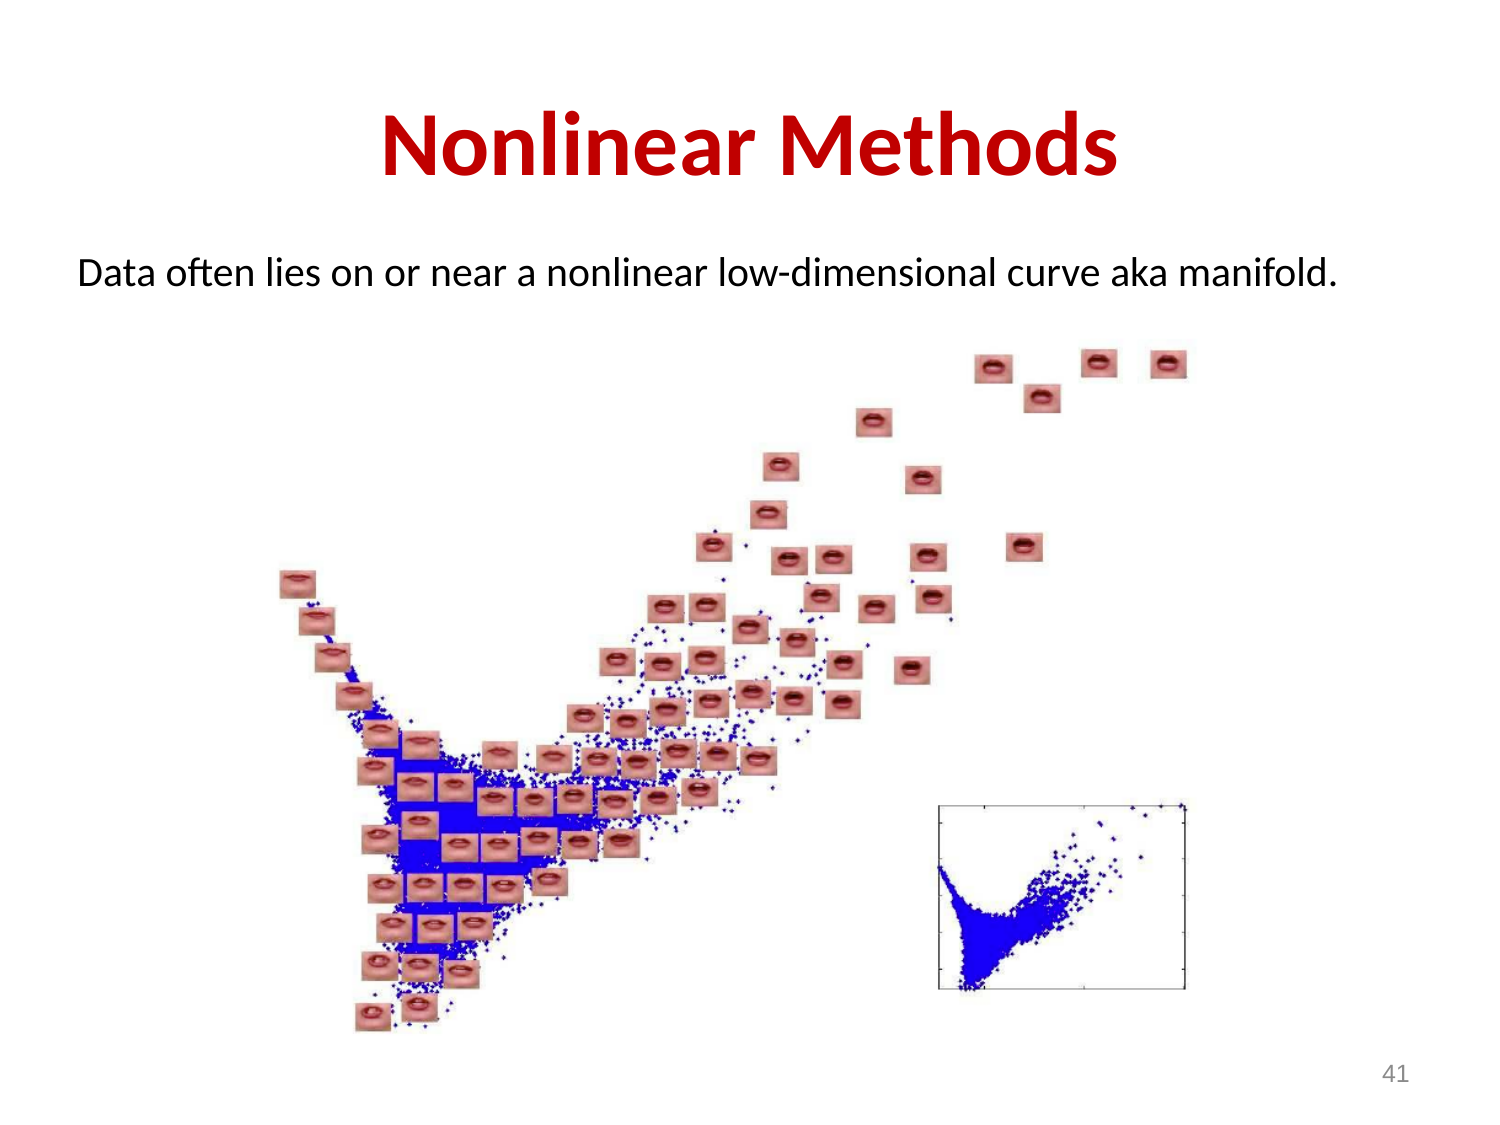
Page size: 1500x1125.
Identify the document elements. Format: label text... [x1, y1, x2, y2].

picture [262, 337, 1225, 1046]
list Data often lies on or near a nonlinear low-dimensional curve aka manifold. [62, 237, 1450, 1100]
title Nonlinear Methods [75, 45, 1425, 233]
slide_number 41 [1074, 1042, 1425, 1103]
